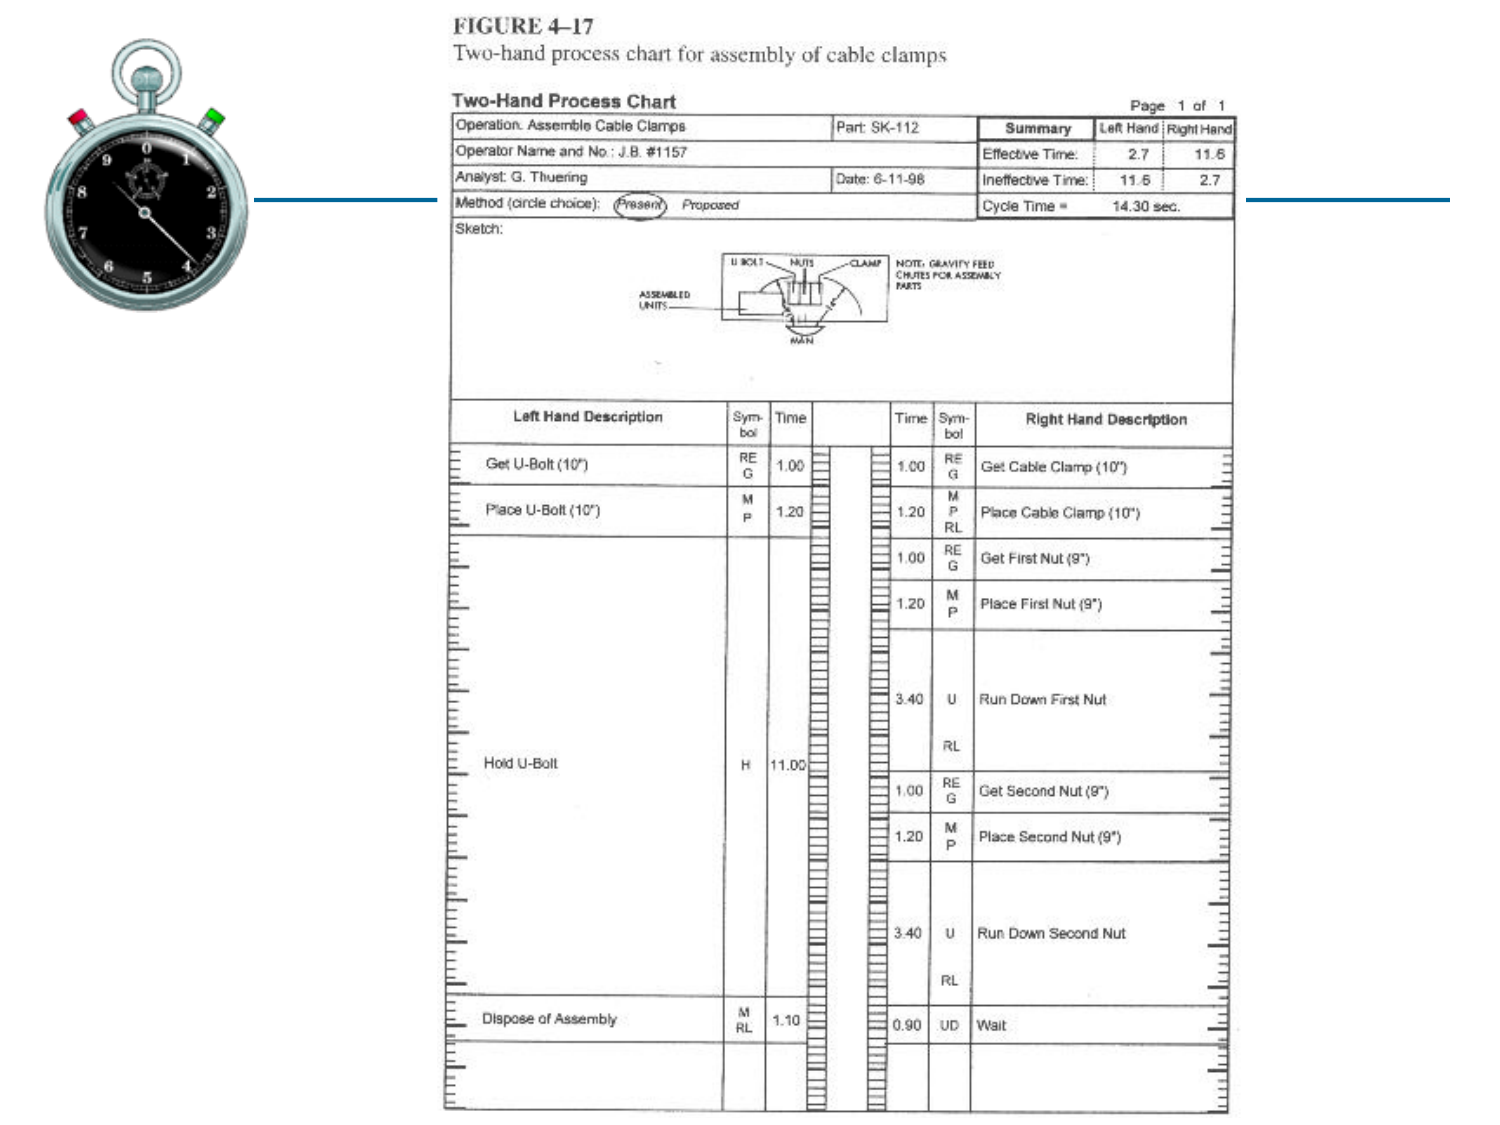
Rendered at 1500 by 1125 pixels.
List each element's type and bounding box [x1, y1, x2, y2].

picture [37, 37, 254, 313]
picture [437, 12, 1246, 1119]
